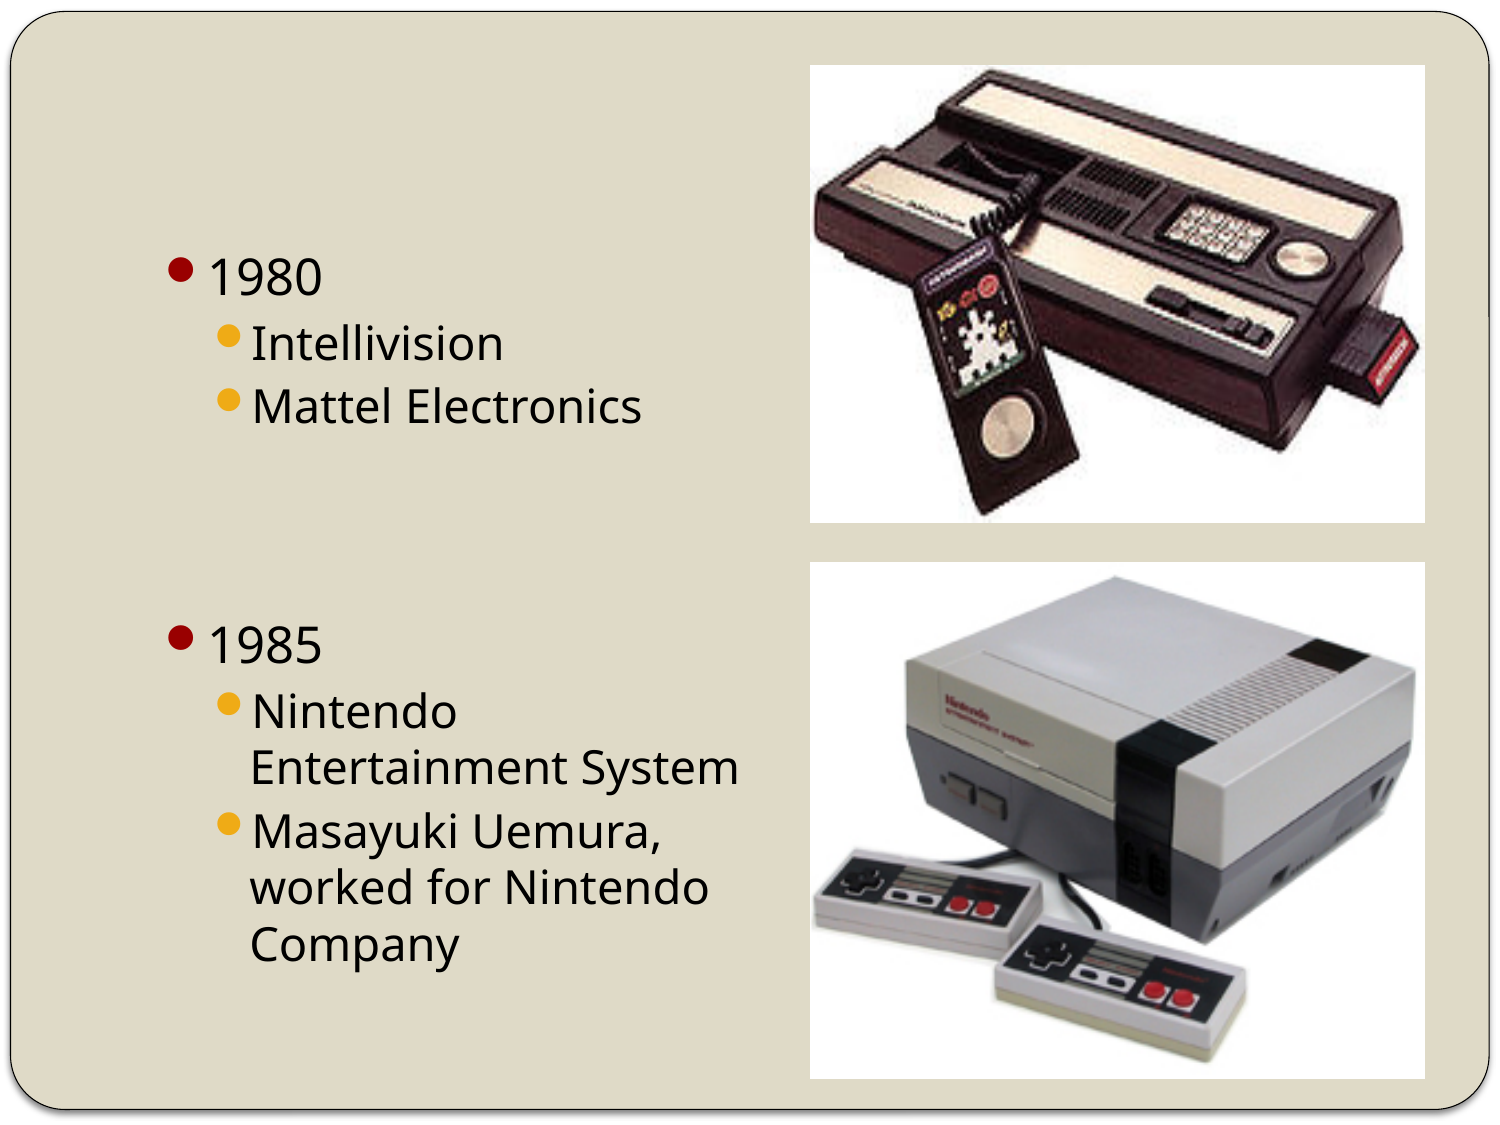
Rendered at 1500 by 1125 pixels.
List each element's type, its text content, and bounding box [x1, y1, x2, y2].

list 1980 Intellivision Mattel Electronics 1985 Nintendo Entertainment System Masayuki Uemura, worked for Nintendo Company [150, 237, 765, 988]
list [809, 0, 1426, 561]
picture [809, 562, 1426, 1080]
